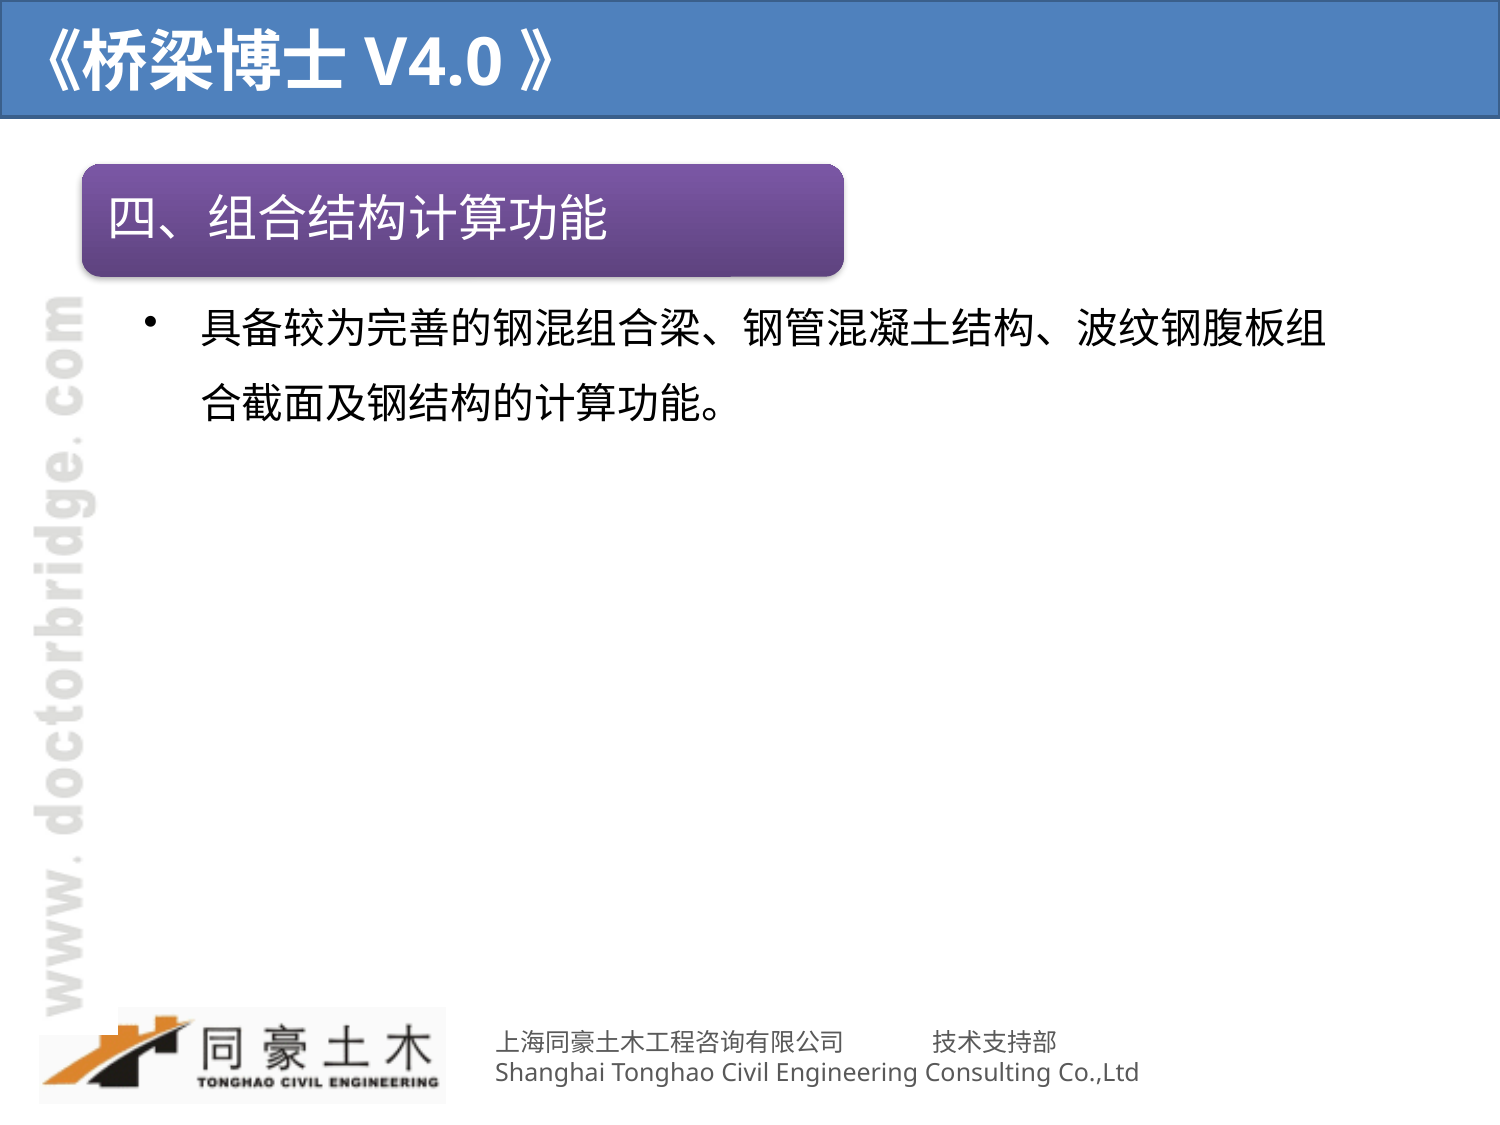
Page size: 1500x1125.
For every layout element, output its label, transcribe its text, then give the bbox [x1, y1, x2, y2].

text_box 《桥梁博士V4.0》 [0, 0, 1500, 119]
text_box 具备较为完善的钢混组合梁、钢管混凝土结构、波纹钢腹板组合截面及钢结构的计算功能。 [128, 269, 1372, 435]
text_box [81, 163, 844, 299]
text_box 上海同豪土木工程咨询有限公司 技术支持部 Shanghai Tonghao Civil Engineering Consulting Co.,Ltd [480, 1019, 1442, 1095]
picture [5, 290, 446, 1104]
